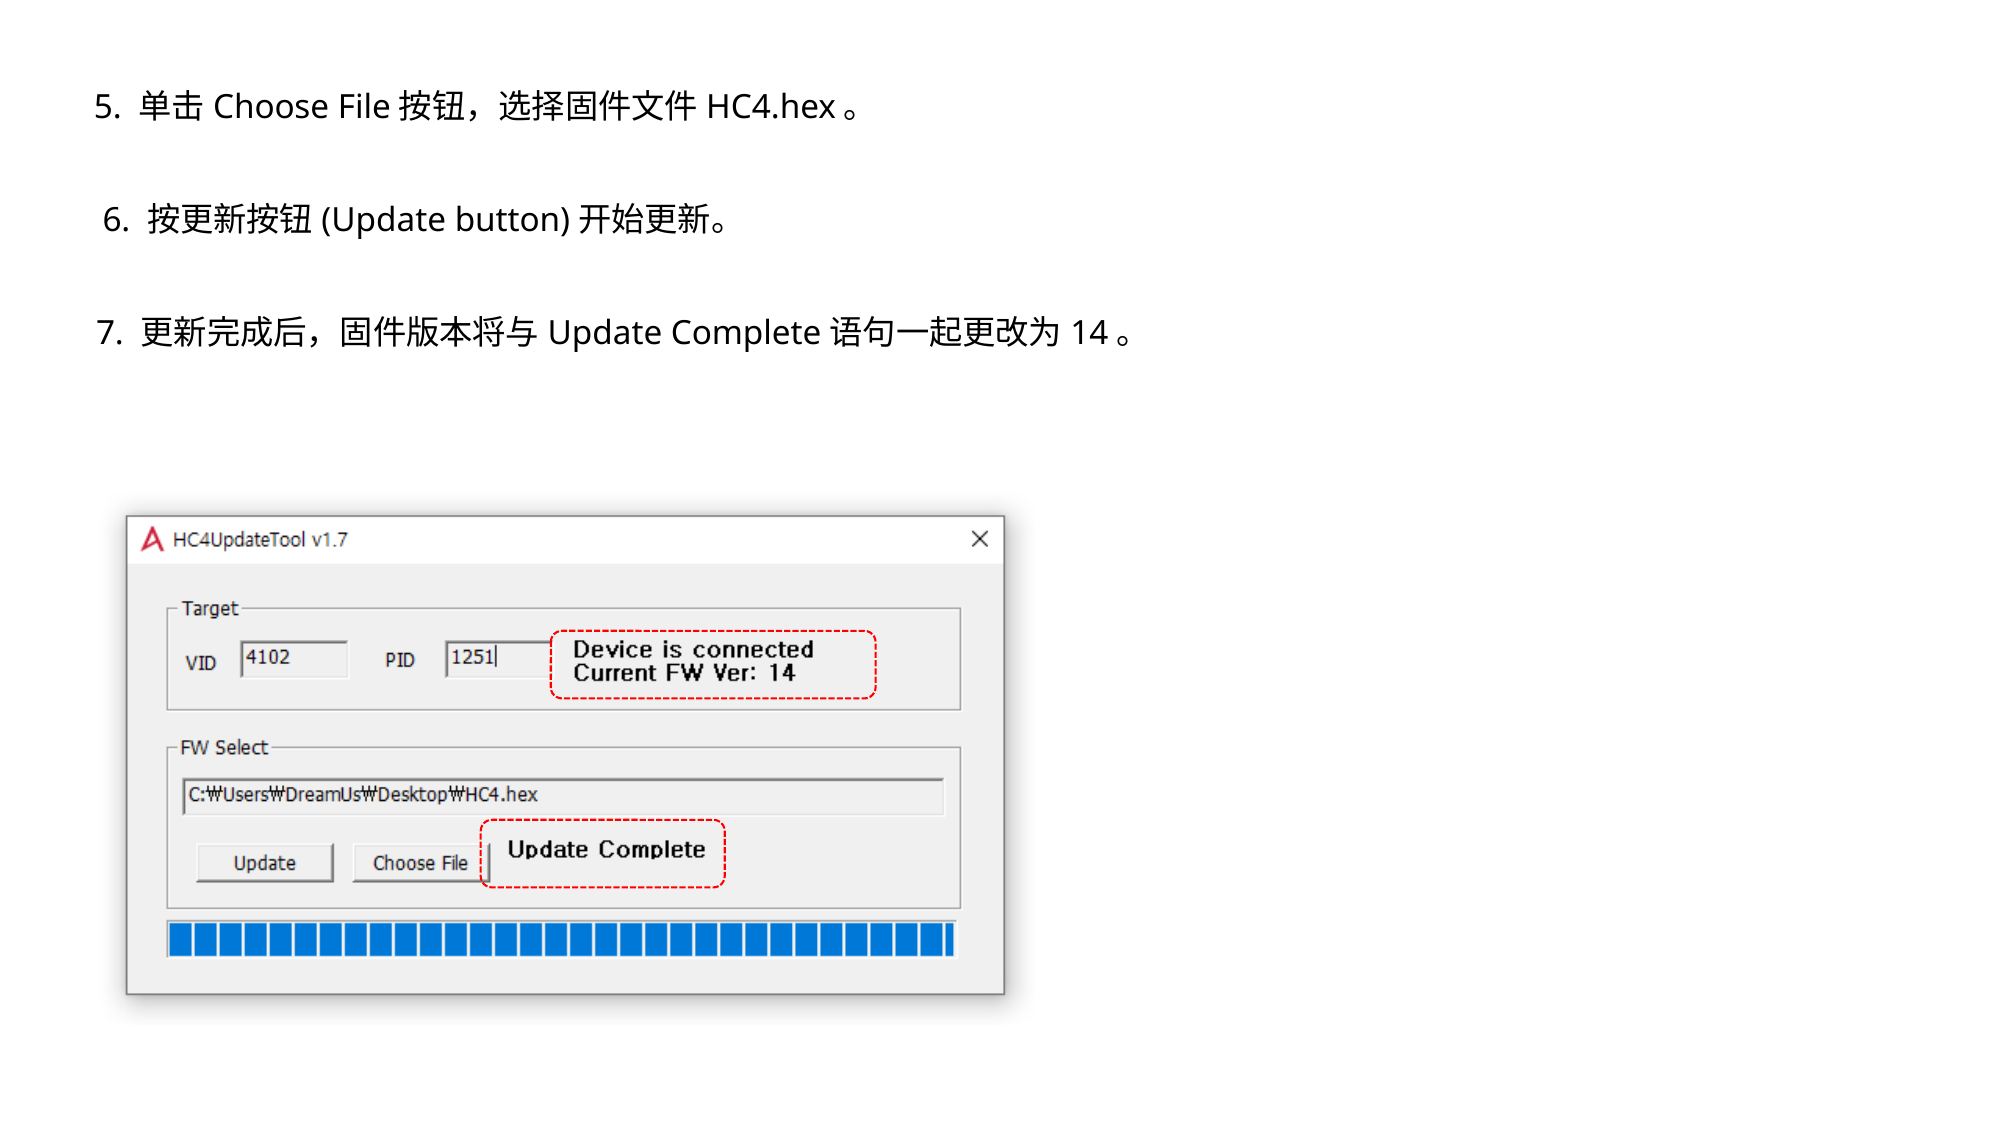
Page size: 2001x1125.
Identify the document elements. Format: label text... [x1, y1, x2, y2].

text_box 6. 按更新按钮(Update button)开始更新。 [87, 190, 760, 246]
picture [98, 489, 1035, 1026]
text_box 5. 单击Choose File按钮，选择固件文件HC4.hex。 [79, 77, 892, 133]
text_box 7. 更新完成后，固件版本将与Update Complete语句一起更改为14。 [81, 304, 1165, 359]
